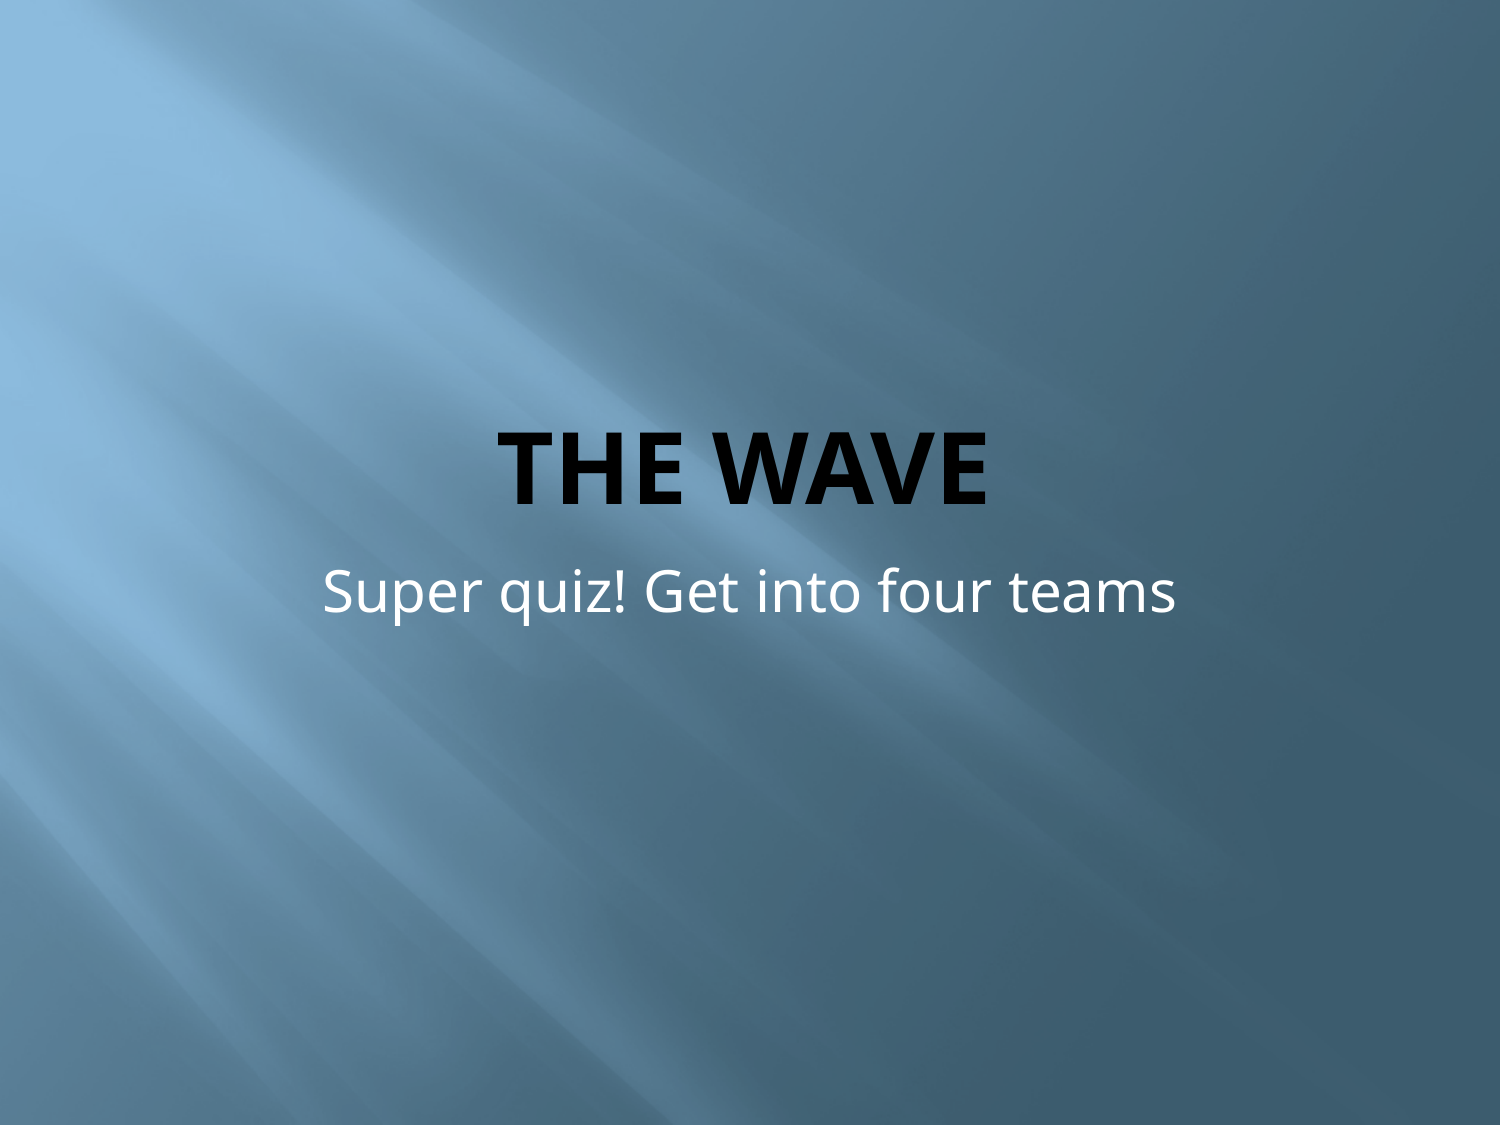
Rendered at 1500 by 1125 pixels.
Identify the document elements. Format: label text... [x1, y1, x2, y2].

title The wave [69, 224, 1420, 525]
subtitle Super quiz! Get into four teams [225, 546, 1275, 834]
